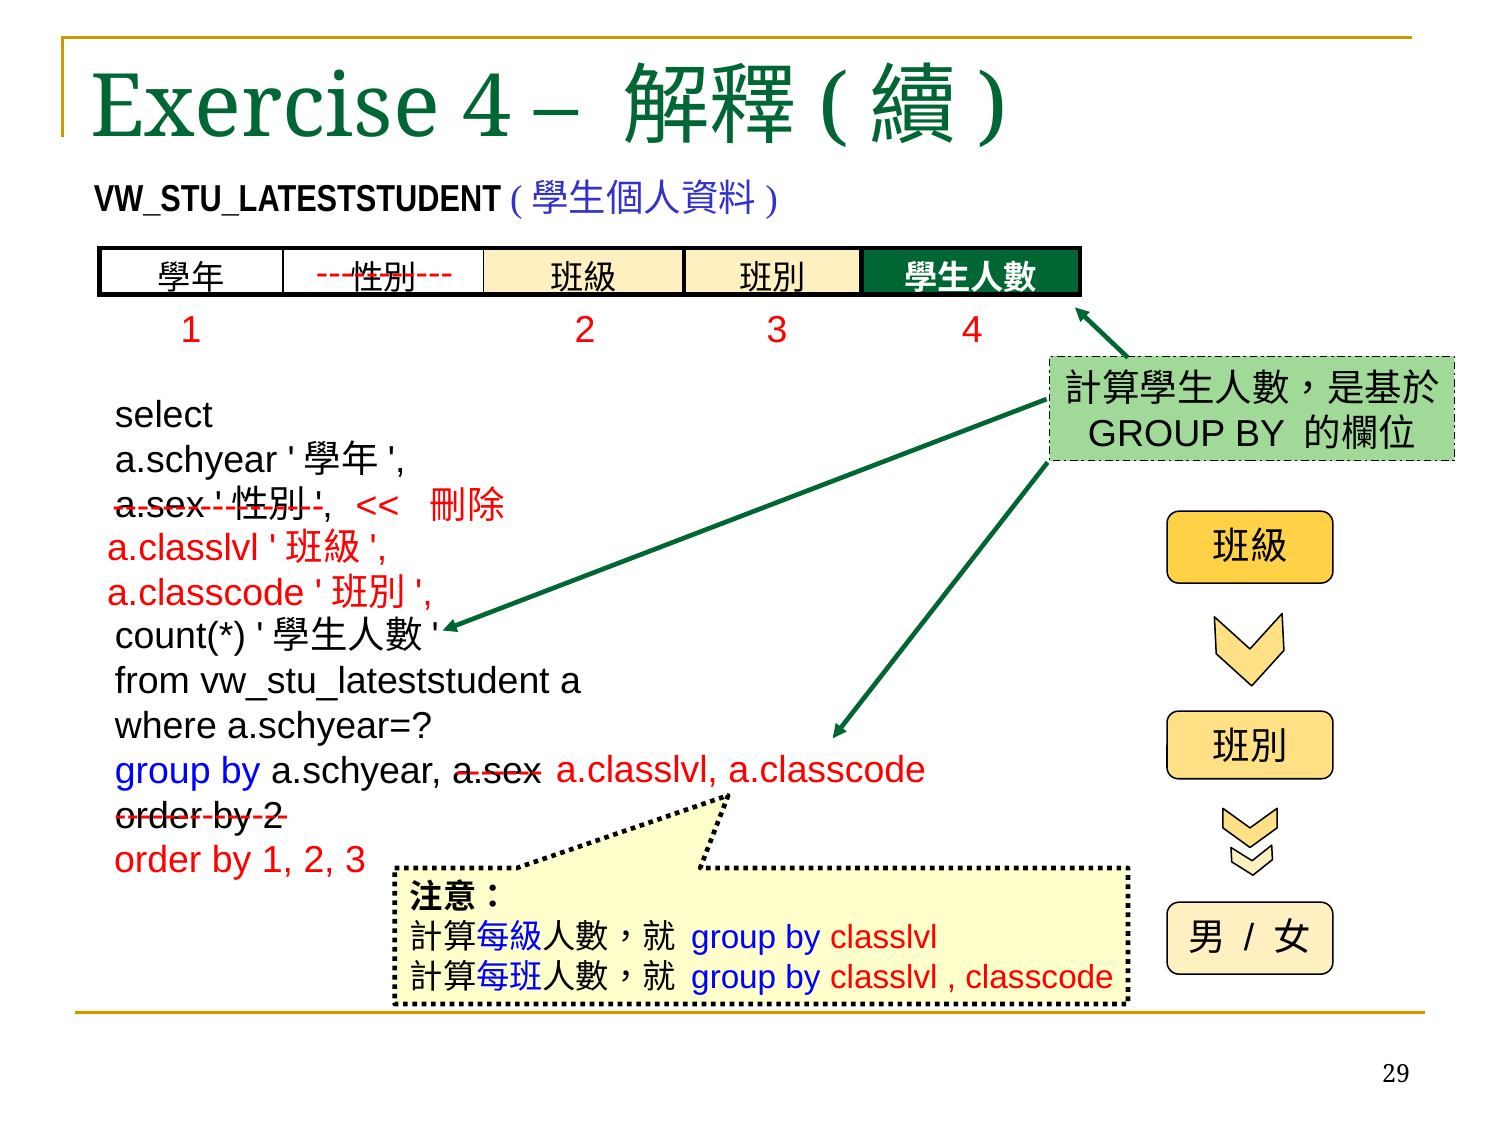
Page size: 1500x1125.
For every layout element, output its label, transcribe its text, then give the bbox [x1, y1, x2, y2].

text_box 計算學生人數，是基於 GROUP BY 的欄位 [1080, 356, 1455, 461]
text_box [661, 398, 1047, 631]
table_header 班級 [661, 250, 682, 292]
title Exercise 4 – 解釋(續) [75, 41, 1425, 229]
table_header 班別 [686, 250, 859, 292]
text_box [1166, 510, 1334, 975]
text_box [99, 297, 1076, 889]
text_box 注意： 計算每級人數，就 group by classlvl 計算每班人數，就 group by classlvl , classcode [394, 867, 1129, 1004]
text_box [1074, 307, 1129, 358]
slide_number 29 [1074, 1024, 1425, 1100]
table_header 學生人數 [864, 250, 1078, 292]
text_box VW_STU_LATESTSTUDENT (學生個人資料) [74, 166, 798, 227]
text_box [97, 239, 656, 800]
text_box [661, 637, 1048, 799]
